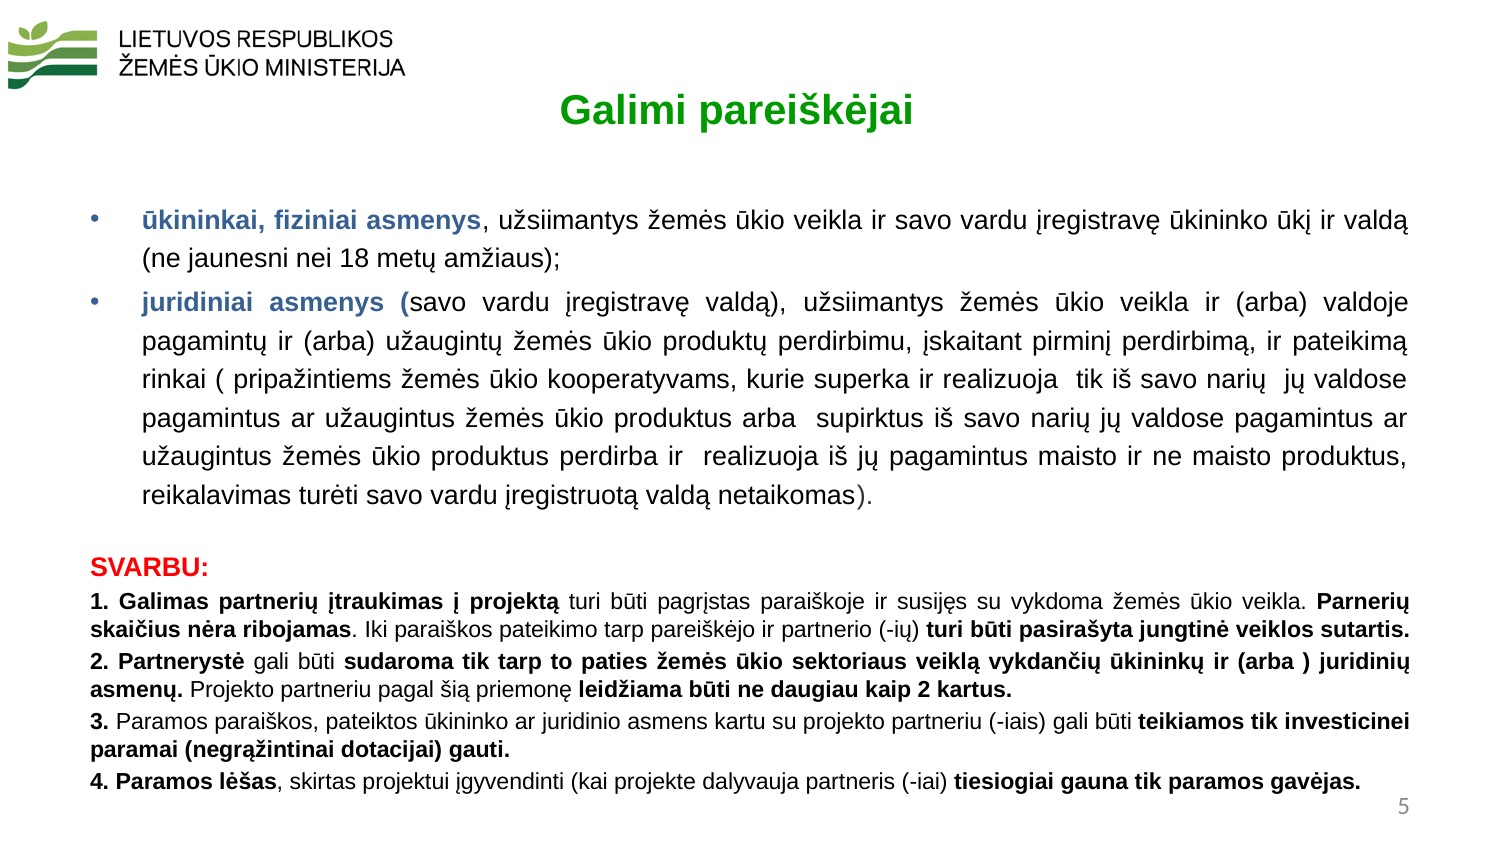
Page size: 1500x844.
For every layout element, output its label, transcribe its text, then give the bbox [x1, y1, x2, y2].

list ūkininkai, fiziniai asmenys, užsiimantys žemės ūkio veikla ir savo vardu įregistravę ūkininko ūkį ir valdą (ne jaunesni nei 18 metų amžiaus); juridiniai asmenys (savo vardu įregistravę valdą), užsiimantys žemės ūkio veikla ir (arba) valdoje pagamintų ir (arba) užaugintų žemės ūkio produktų perdirbimu, įskaitant pirminį perdirbimą, ir pateikimą rinkai ( pripažintiems žemės ūkio kooperatyvams, kurie superka ir realizuoja tik iš savo narių jų valdose pagamintus ar užaugintus žemės ūkio produktus arba supirktus iš savo narių jų valdose pagamintus ar užaugintus žemės ūkio produktus perdirba ir realizuoja iš jų pagamintus maisto ir ne maisto produktus, reikalavimas turėti savo vardu įregistruotą valdą netaikomas). SVARBU: 1. Galimas partnerių įtraukimas į projektą turi būti pagrįstas paraiškoje ir susijęs su vykdoma žemės ūkio veikla. Parnerių skaičius nėra ribojamas. Iki paraiškos pateikimo tarp pareiškėjo ir partnerio (-ių) turi būti pasirašyta jungtinė veiklos sutartis. 2. Partnerystė gali būti sudaroma tik tarp to paties žemės ūkio sektoriaus veiklą vykdančių ūkininkų ir (arba ) juridinių asmenų. Projekto partneriu pagal šią priemonę leidžiama būti ne daugiau kaip 2 kartus. 3. Paramos paraiškos, pateiktos ūkininko ar juridinio asmens kartu su projekto partneriu (-iais) gali būti teikiamos tik investicinei paramai (negrąžintinai dotacijai) gauti. 4. Paramos lėšas, skirtas projektui įgyvendinti (kai projekte dalyvauja partneris (-iai) tiesiogiai gauna tik paramos gavėjas. [75, 188, 1425, 811]
picture [0, 1, 420, 98]
slide_number 5 [1074, 782, 1425, 827]
title Galimi pareiškėjai [61, 59, 1412, 156]
